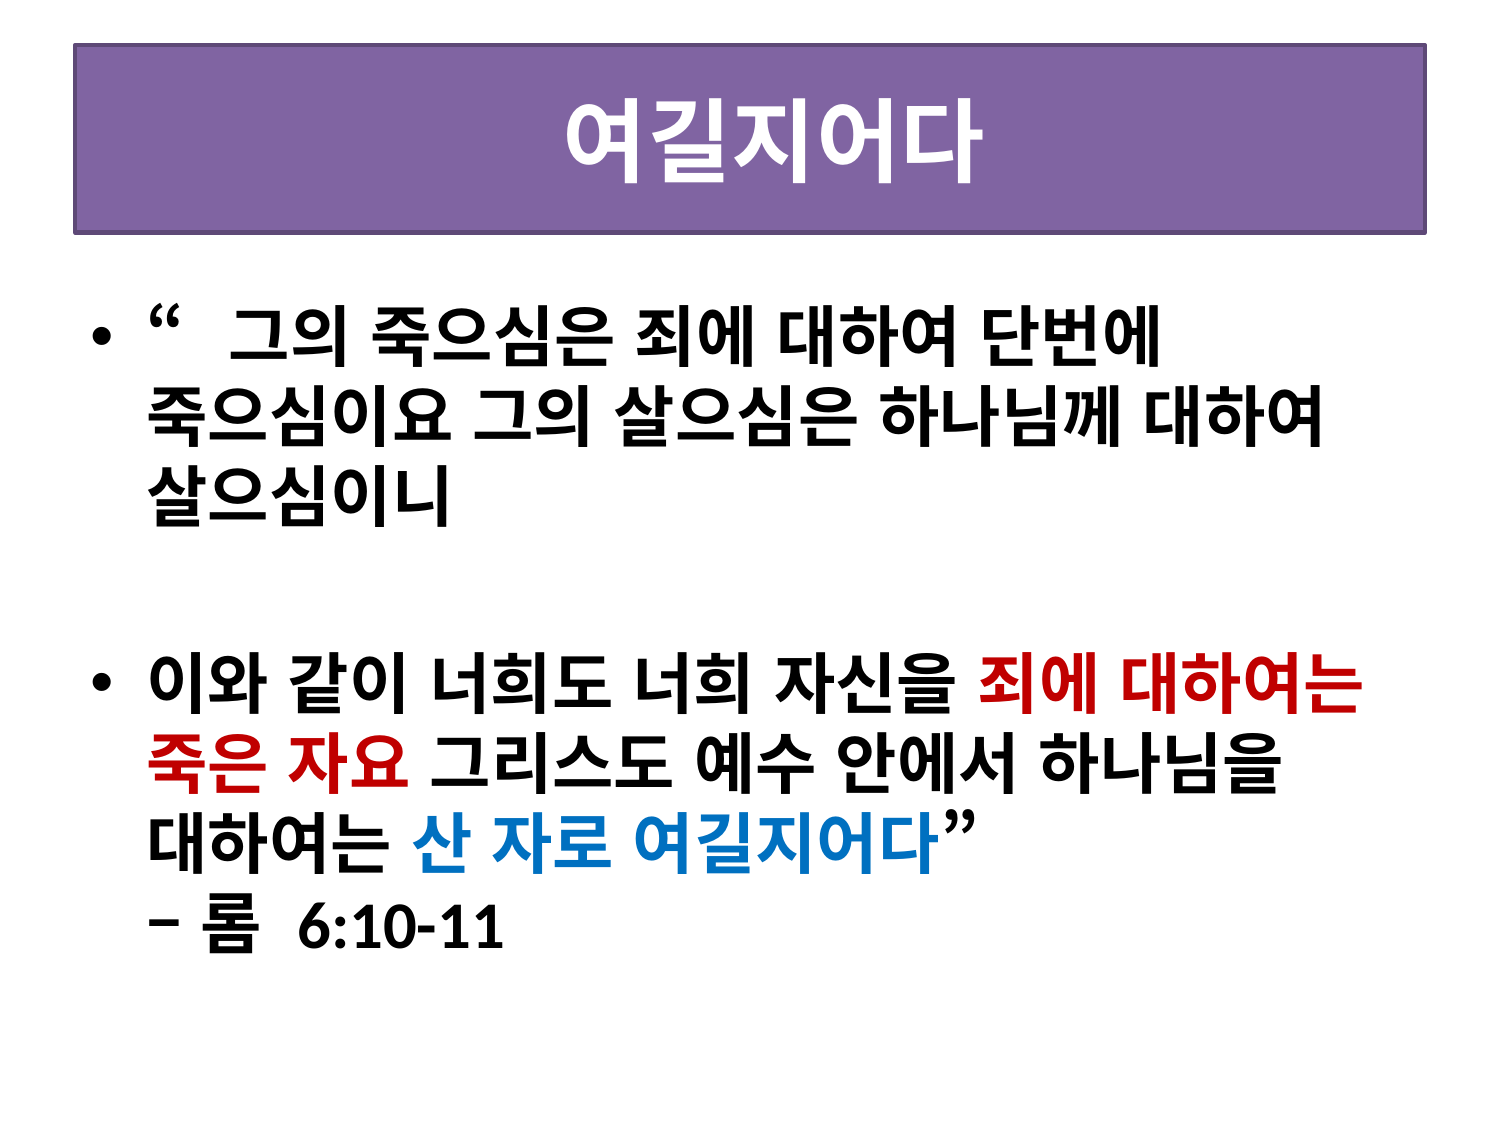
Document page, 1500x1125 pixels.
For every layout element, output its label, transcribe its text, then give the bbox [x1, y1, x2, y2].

list “그의 죽으심은 죄에 대하여 단번에 죽으심이요 그의 살으심은 하나님께 대하여 살으심이니 이와 같이 너희도 너희 자신을 죄에 대하여는 죽은 자요 그리스도 예수 안에서 하나님을 대하여는 산 자로 여길지어다” – 롬 6:10-11 [75, 287, 1425, 1030]
title 여길지어다 [73, 43, 1427, 235]
